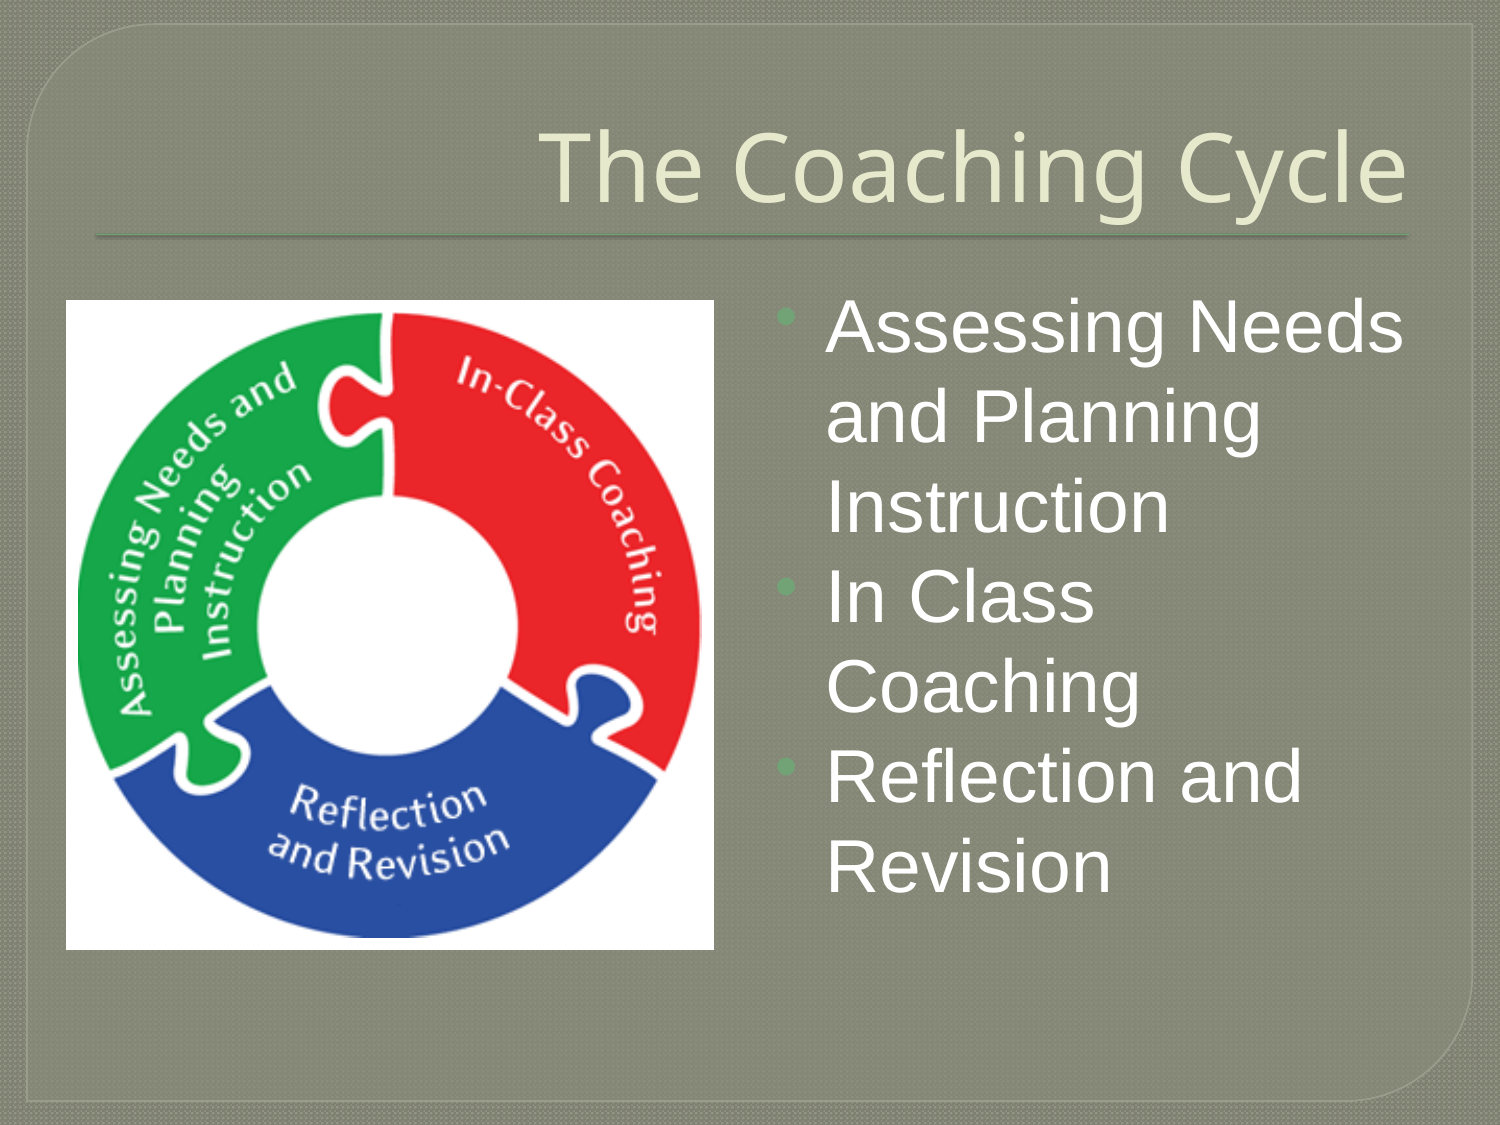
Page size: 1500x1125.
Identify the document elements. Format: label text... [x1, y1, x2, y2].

list Assessing Needs and Planning Instruction In Class Coaching Reflection and Revision [762, 270, 1425, 1013]
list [78, 312, 702, 938]
title The Coaching Cycle [75, 41, 1425, 230]
